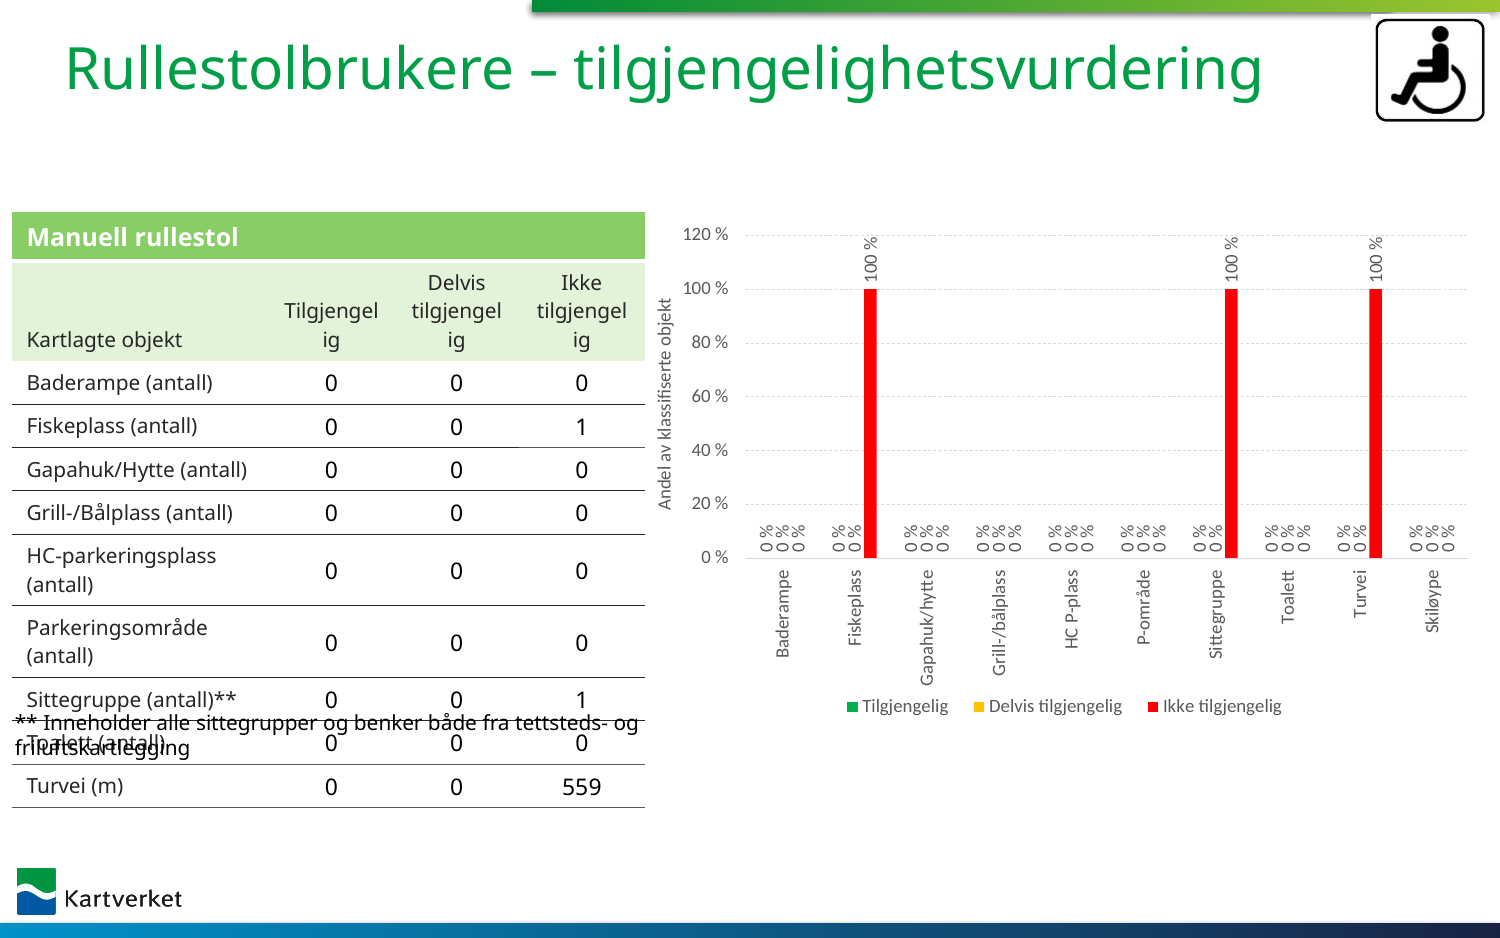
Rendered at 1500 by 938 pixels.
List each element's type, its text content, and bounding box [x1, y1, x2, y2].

table_cell 0 [269, 678, 394, 702]
table_cell Ikke tilgjengelig [519, 263, 638, 361]
table_cell 0 [394, 405, 519, 447]
table_cell 0 [394, 448, 519, 490]
table_cell 0 [394, 768, 519, 807]
table_cell HC-parkeringsplass (antall) [12, 535, 269, 605]
table_cell 0 [519, 606, 638, 677]
table_cell 0 [394, 678, 519, 702]
table_cell 0 [269, 491, 394, 534]
table_cell 0 [394, 491, 519, 534]
table_cell 0 [269, 405, 394, 447]
text_box Rullestolbrukere – tilgjengelighetsvurdering [49, 12, 1372, 109]
table_cell Tilgjengelig [269, 263, 394, 361]
table_cell 0 [519, 361, 638, 404]
table_cell Baderampe (antall) [12, 361, 269, 404]
table_cell Fiskeplass (antall) [12, 405, 269, 447]
table_cell 1 [519, 678, 638, 702]
table_cell Grill-/Bålplass (antall) [12, 491, 269, 534]
table_cell 0 [269, 606, 394, 677]
table_cell Gapahuk/Hytte (antall) [12, 448, 269, 490]
picture [643, 218, 1480, 728]
table_cell 0 [394, 606, 519, 677]
table_cell 0 [519, 491, 638, 534]
table_cell 559 [519, 768, 645, 807]
table_cell 1 [519, 405, 638, 447]
table_cell Delvis tilgjengelig [394, 263, 519, 361]
table_cell Sittegruppe (antall)** [12, 678, 269, 702]
table_cell Kartlagte objekt [12, 263, 269, 361]
table_cell 0 [394, 535, 519, 605]
table_cell 0 [269, 535, 394, 605]
text_box ** Inneholder alle sittegrupper og benker både fra tettsteds- og friluftskartlegging [0, 702, 745, 768]
picture [1371, 13, 1491, 127]
table_cell 0 [394, 361, 519, 404]
table_cell 0 [519, 535, 638, 605]
table_cell Turvei (m) [12, 768, 269, 807]
table_header Manuell rullestol [12, 212, 645, 259]
table_cell 0 [269, 361, 394, 404]
table_cell Parkeringsområde (antall) [12, 606, 269, 677]
table_cell 0 [269, 768, 394, 807]
table_cell 0 [519, 448, 638, 490]
table_cell 0 [269, 448, 394, 490]
